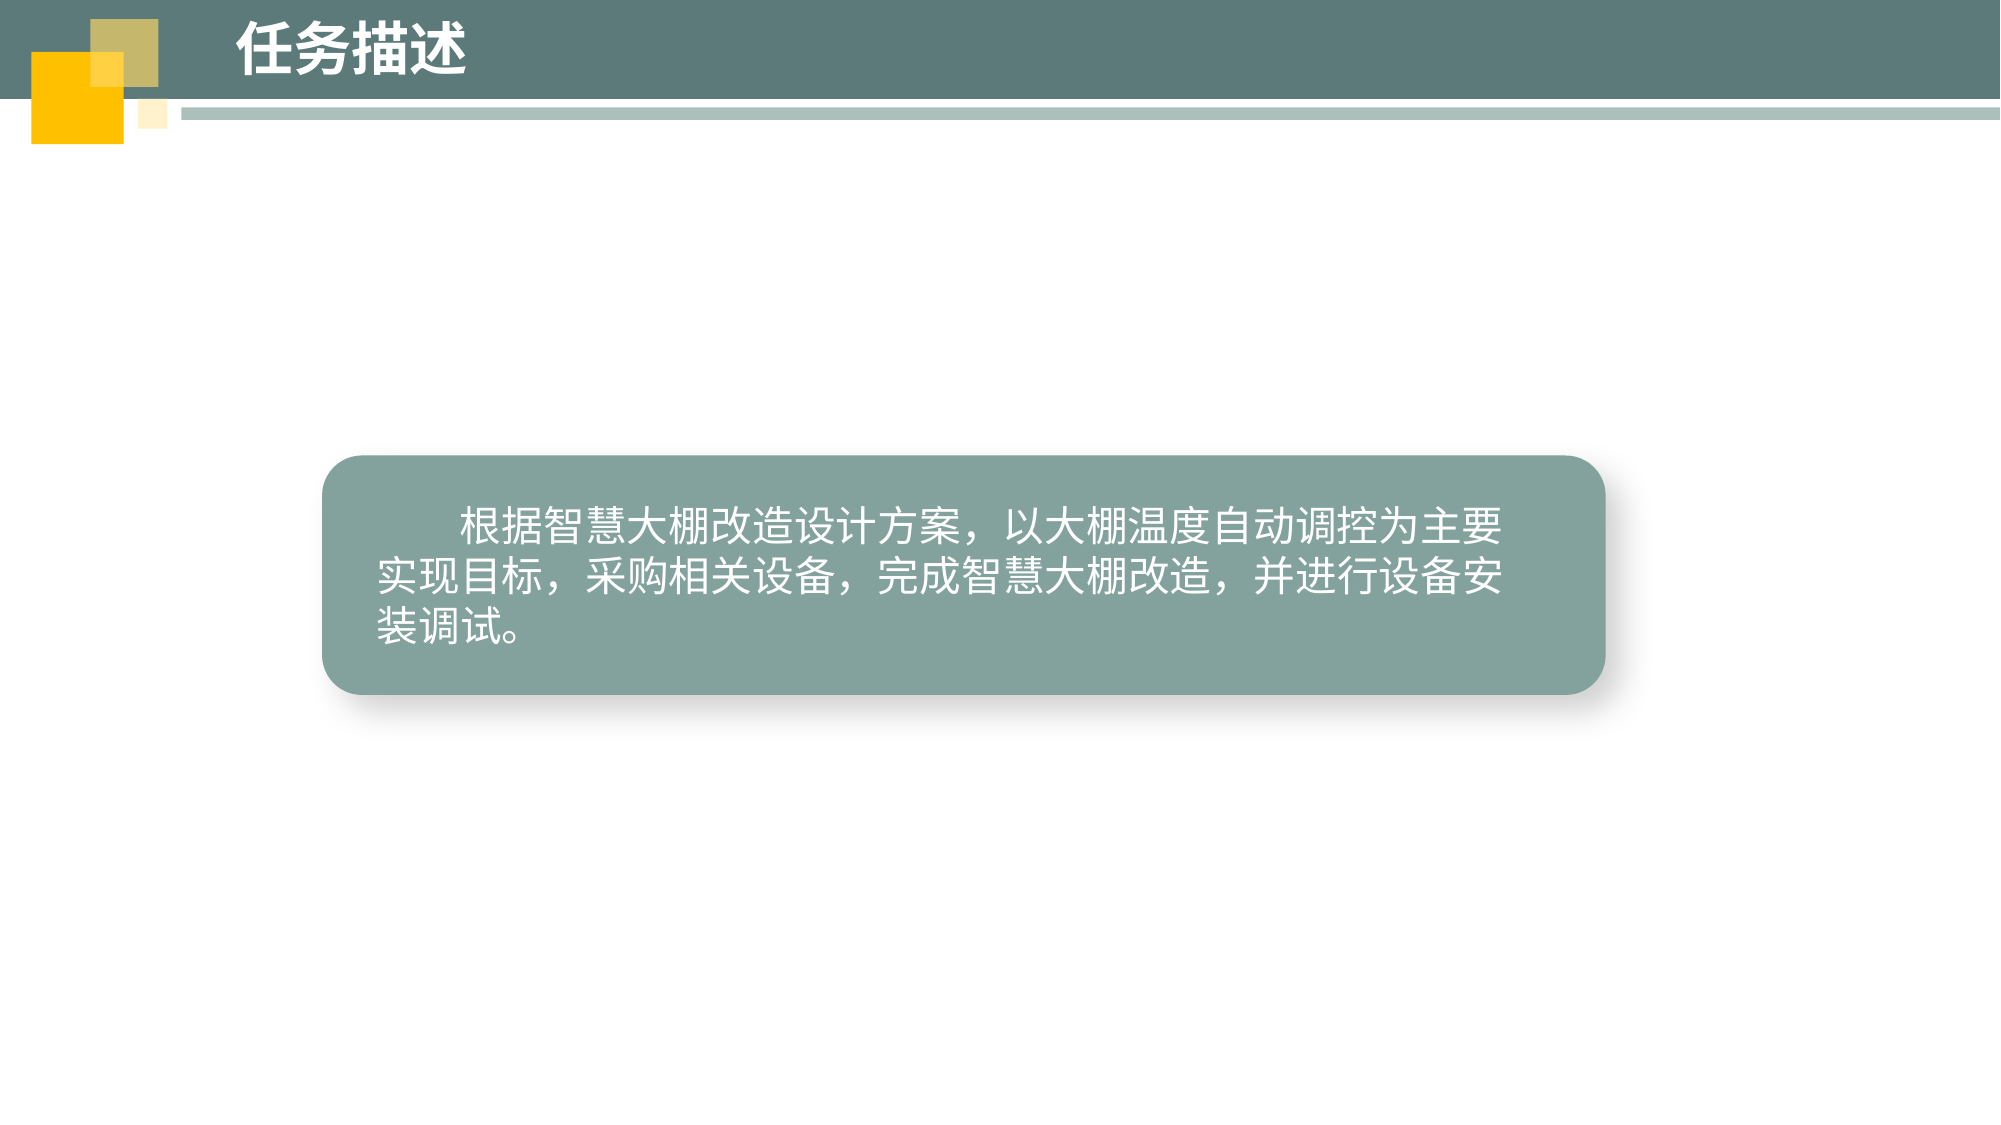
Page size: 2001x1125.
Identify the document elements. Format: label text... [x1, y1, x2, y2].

text_box [322, 455, 1606, 695]
text_box 根据智慧大棚改造设计方案，以大棚温度自动调控为主要实现目标，采购相关设备，完成智慧大棚改造，并进行设备安装调试。 [361, 491, 1535, 657]
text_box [0, 0, 2000, 145]
